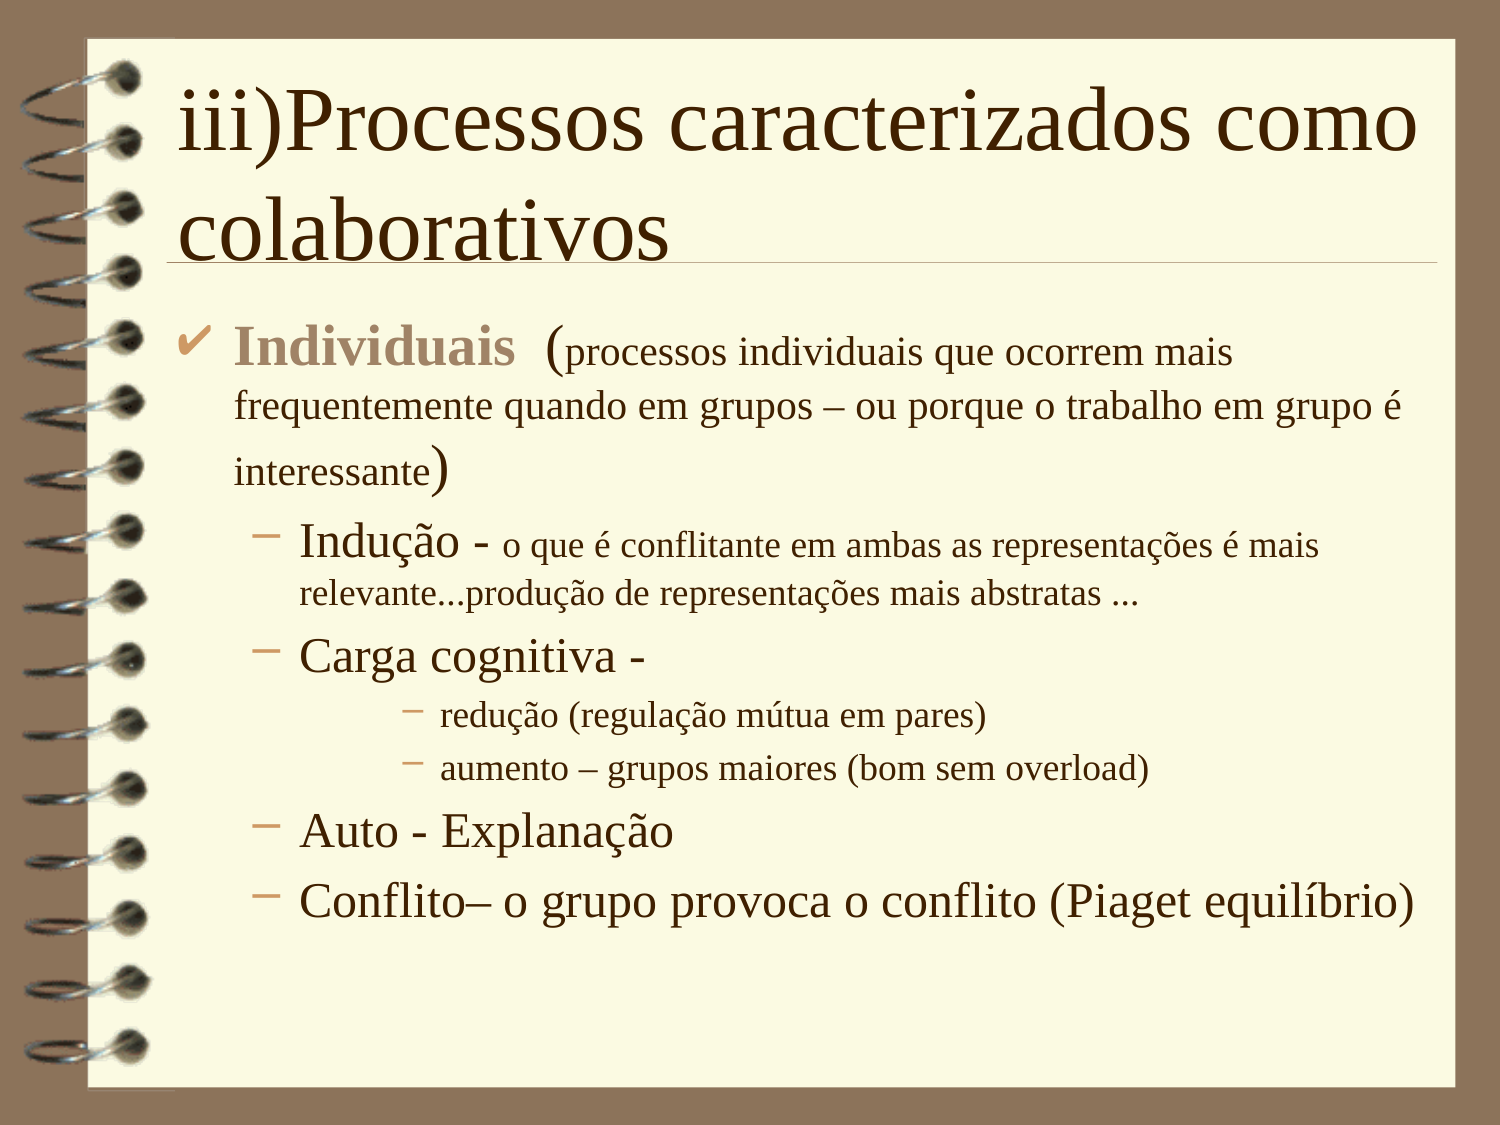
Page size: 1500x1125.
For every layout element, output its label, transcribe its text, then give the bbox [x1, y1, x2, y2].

list Individuais (processos individuais que ocorrem mais frequentemente quando em grupos – ou porque o trabalho em grupo é interessante) Indução - o que é conflitante em ambas as representações é mais relevante...produção de representações mais abstratas ... Carga cognitiva - redução (regulação mútua em pares) aumento – grupos maiores (bom sem overload) Auto - Explanação Conflito– o grupo provoca o conflito (Piaget equilíbrio) [162, 299, 1438, 976]
title iii)Processos caracterizados como colaborativos [162, 74, 1438, 263]
picture [0, 0, 175, 1125]
